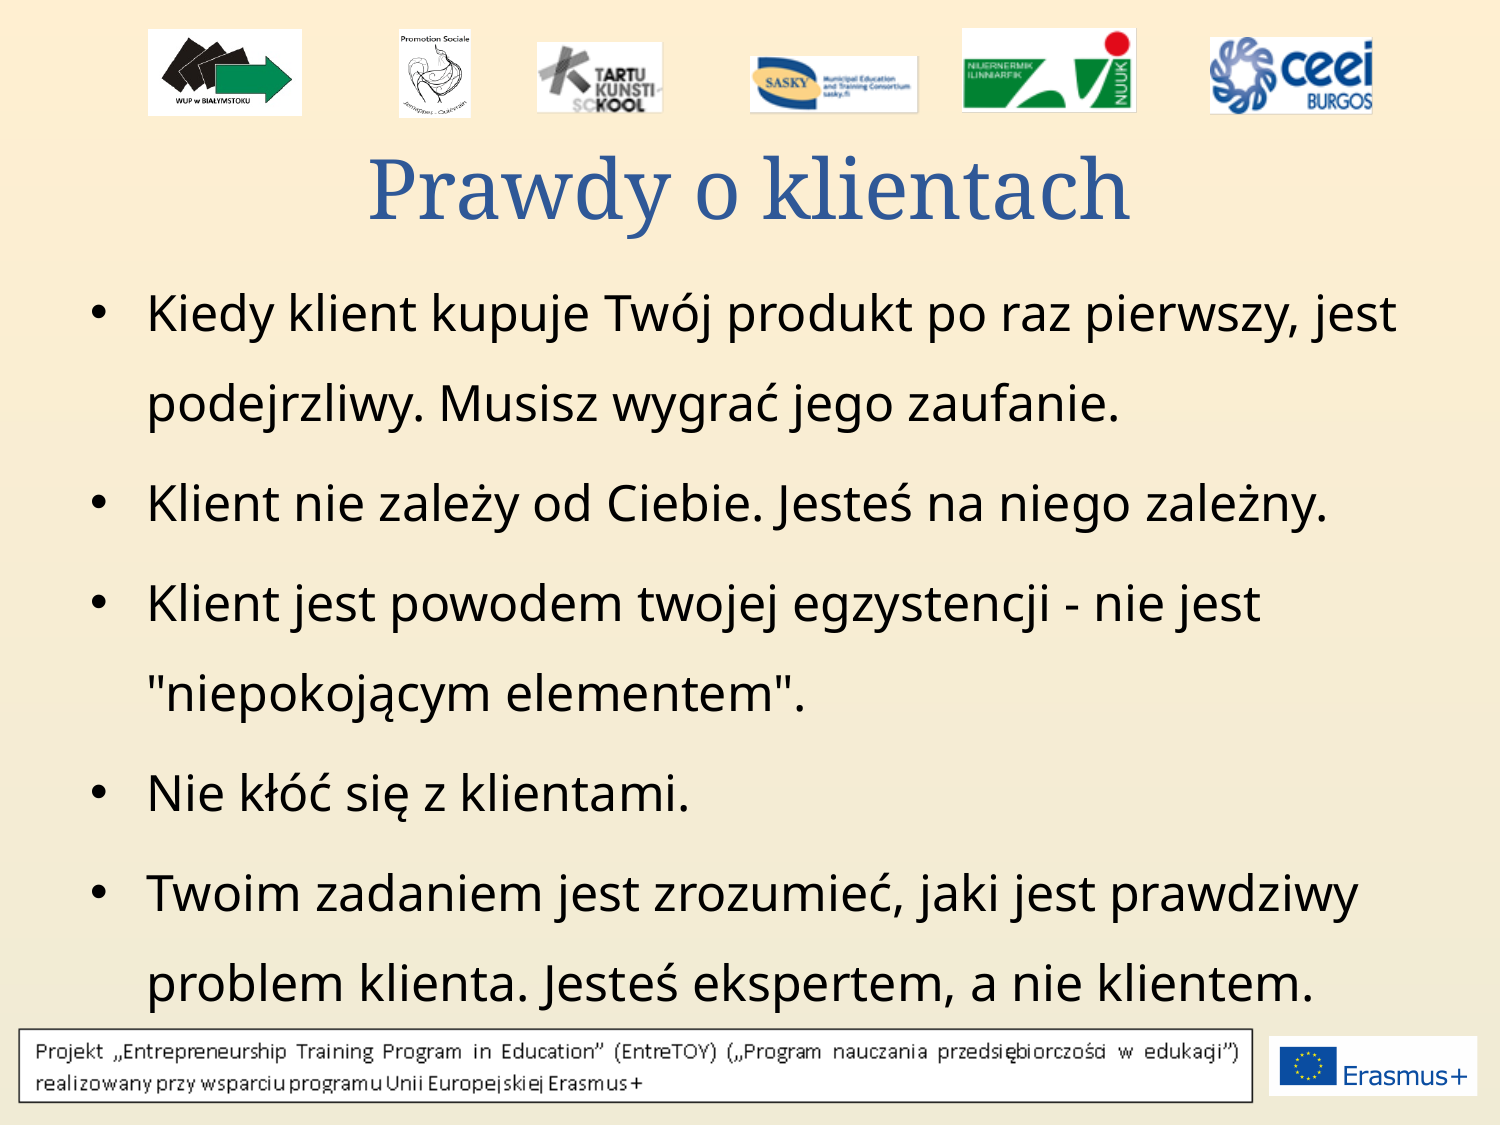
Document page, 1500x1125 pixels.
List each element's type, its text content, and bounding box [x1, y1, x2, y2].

picture [1210, 37, 1374, 116]
list Kiedy klient kupuje Twój produkt po raz pierwszy, jest podejrzliwy. Musisz wygrać jego zaufanie. Klient nie zależy od Ciebie. Jesteś na niego zależny. Klient jest powodem twojej egzystencji - nie jest "niepokojącym elementem". Nie kłóć się z klientami. Twoim zadaniem jest zrozumieć, jaki jest prawdziwy problem klienta. Jesteś ekspertem, a nie klientem. [75, 243, 1425, 1005]
picture [962, 28, 1140, 116]
picture [148, 29, 302, 116]
picture [537, 42, 668, 118]
picture [399, 29, 471, 118]
title Prawdy o klientach [75, 125, 1425, 243]
picture [750, 56, 921, 116]
picture [17, 1027, 1255, 1105]
